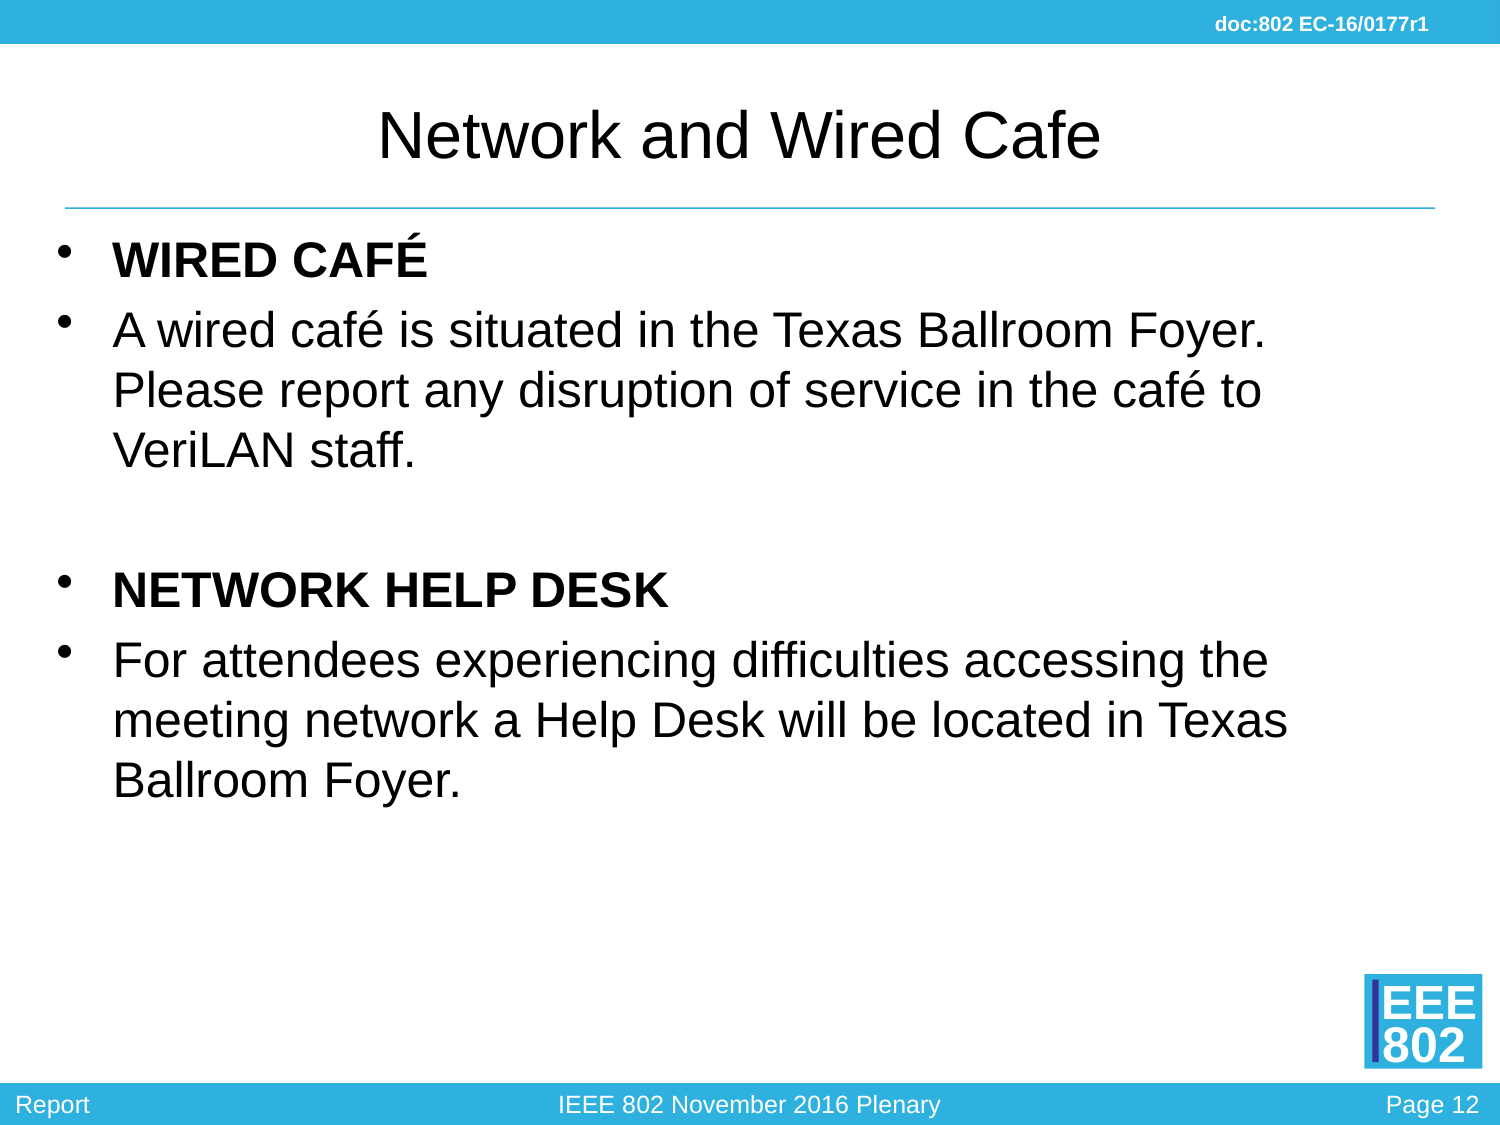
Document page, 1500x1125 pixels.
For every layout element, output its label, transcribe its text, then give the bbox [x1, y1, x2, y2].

list WIRED CAFÉ A wired café is situated in the Texas Ballroom Foyer. Please report any disruption of service in the café to VeriLAN staff. NETWORK HELP DESK For attendees experiencing difficulties accessing the meeting network a Help Desk will be located in Texas Ballroom Foyer. [41, 220, 1392, 963]
title Network and Wired Cafe [75, 66, 1425, 197]
